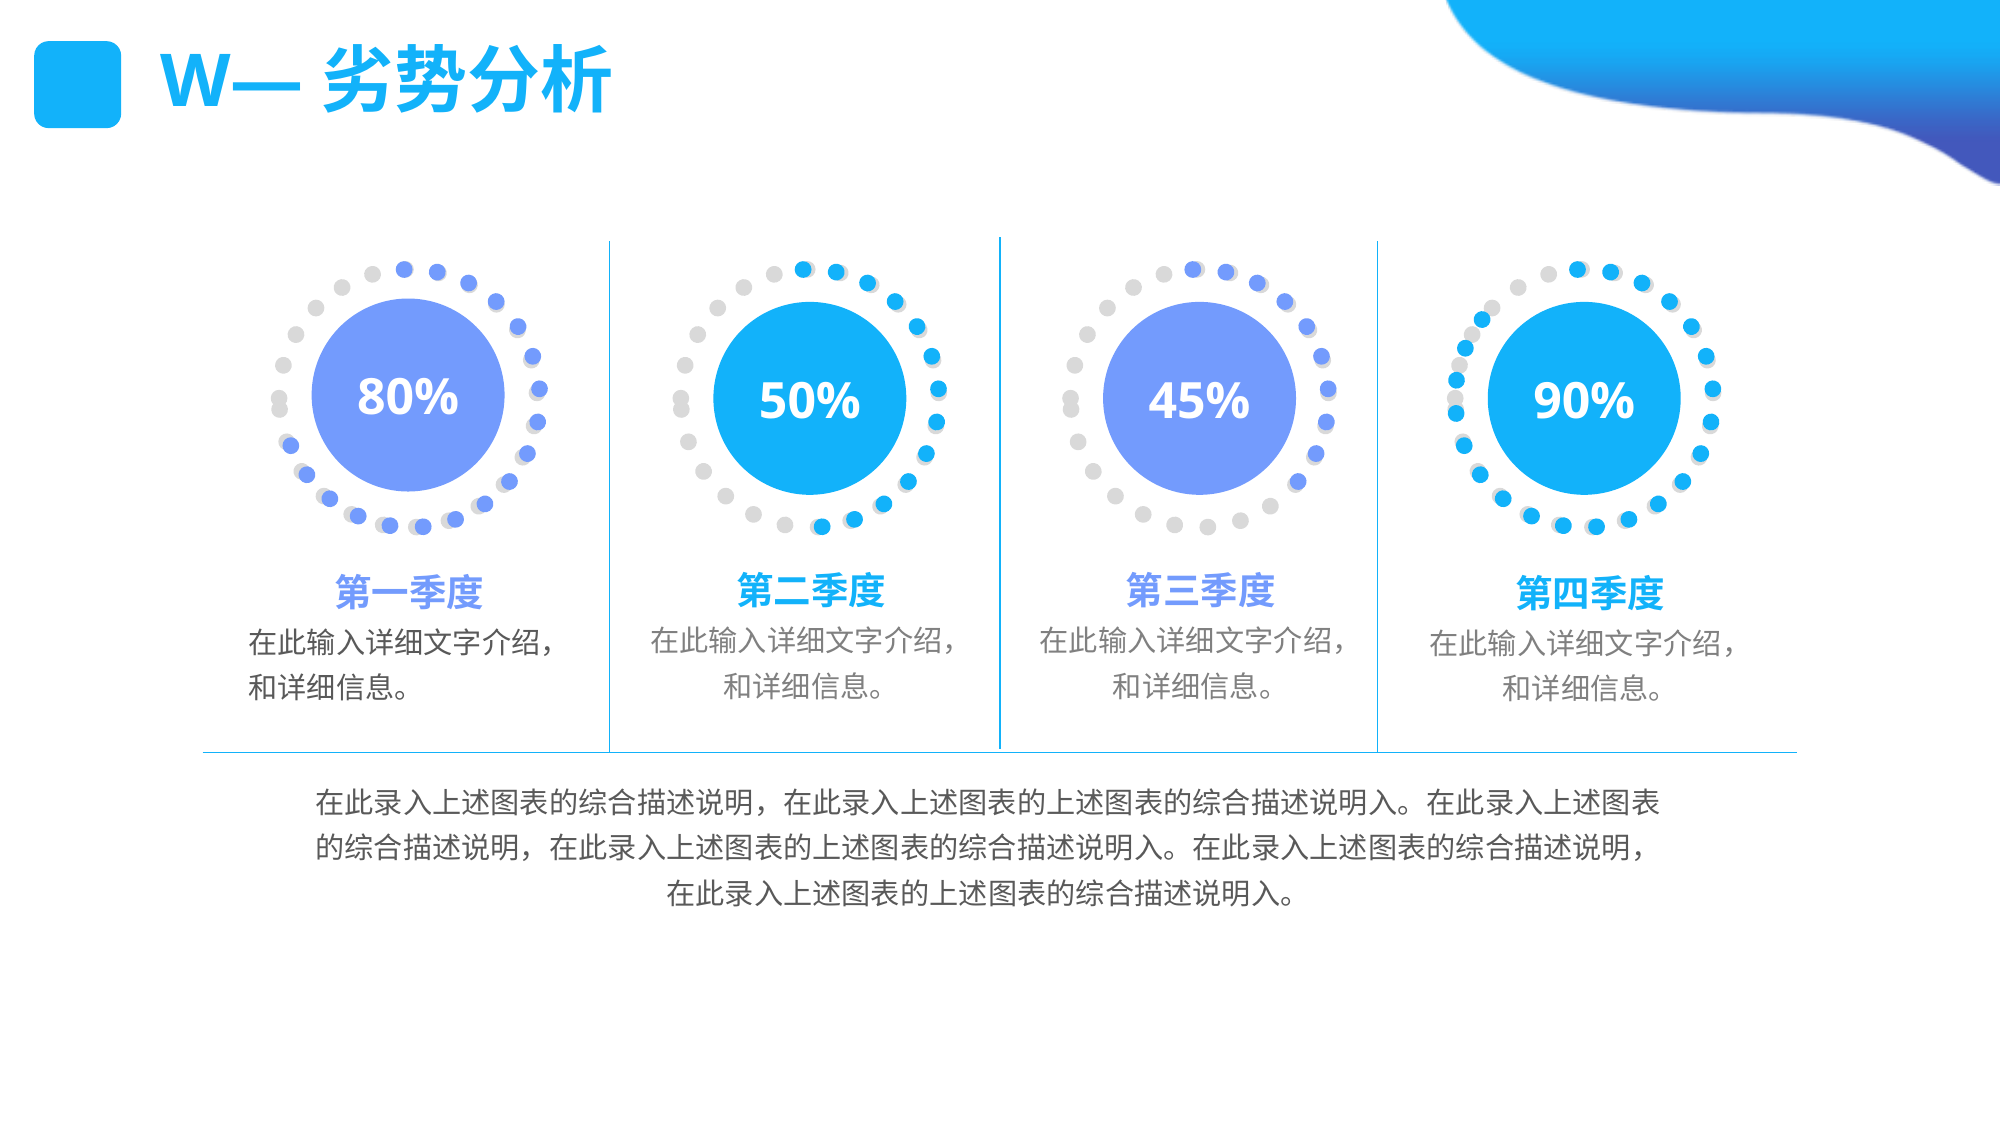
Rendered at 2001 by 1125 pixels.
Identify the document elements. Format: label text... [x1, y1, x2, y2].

text_box 第一季度 在此输入详细文字介绍， 和详细信息。 [233, 561, 586, 712]
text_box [1455, 269, 1714, 528]
picture [1445, 0, 2000, 186]
text_box W—劣势分析 [149, 28, 891, 128]
text_box 在此录入上述图表的综合描述说明，在此录入上述图表的上述图表的综合描述说明入。在此录入上述图表的综合描述说明，在此录入上述图表的上述图表的综合描述说明入。在此录入上述图表的综合描述说明，在此录入上述图表的上述图表的综合描述说明入。 [287, 766, 1689, 918]
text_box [609, 237, 1378, 753]
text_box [279, 269, 540, 528]
text_box 第四季度 在此输入详细文字介绍， 和详细信息。 [1414, 562, 1767, 713]
